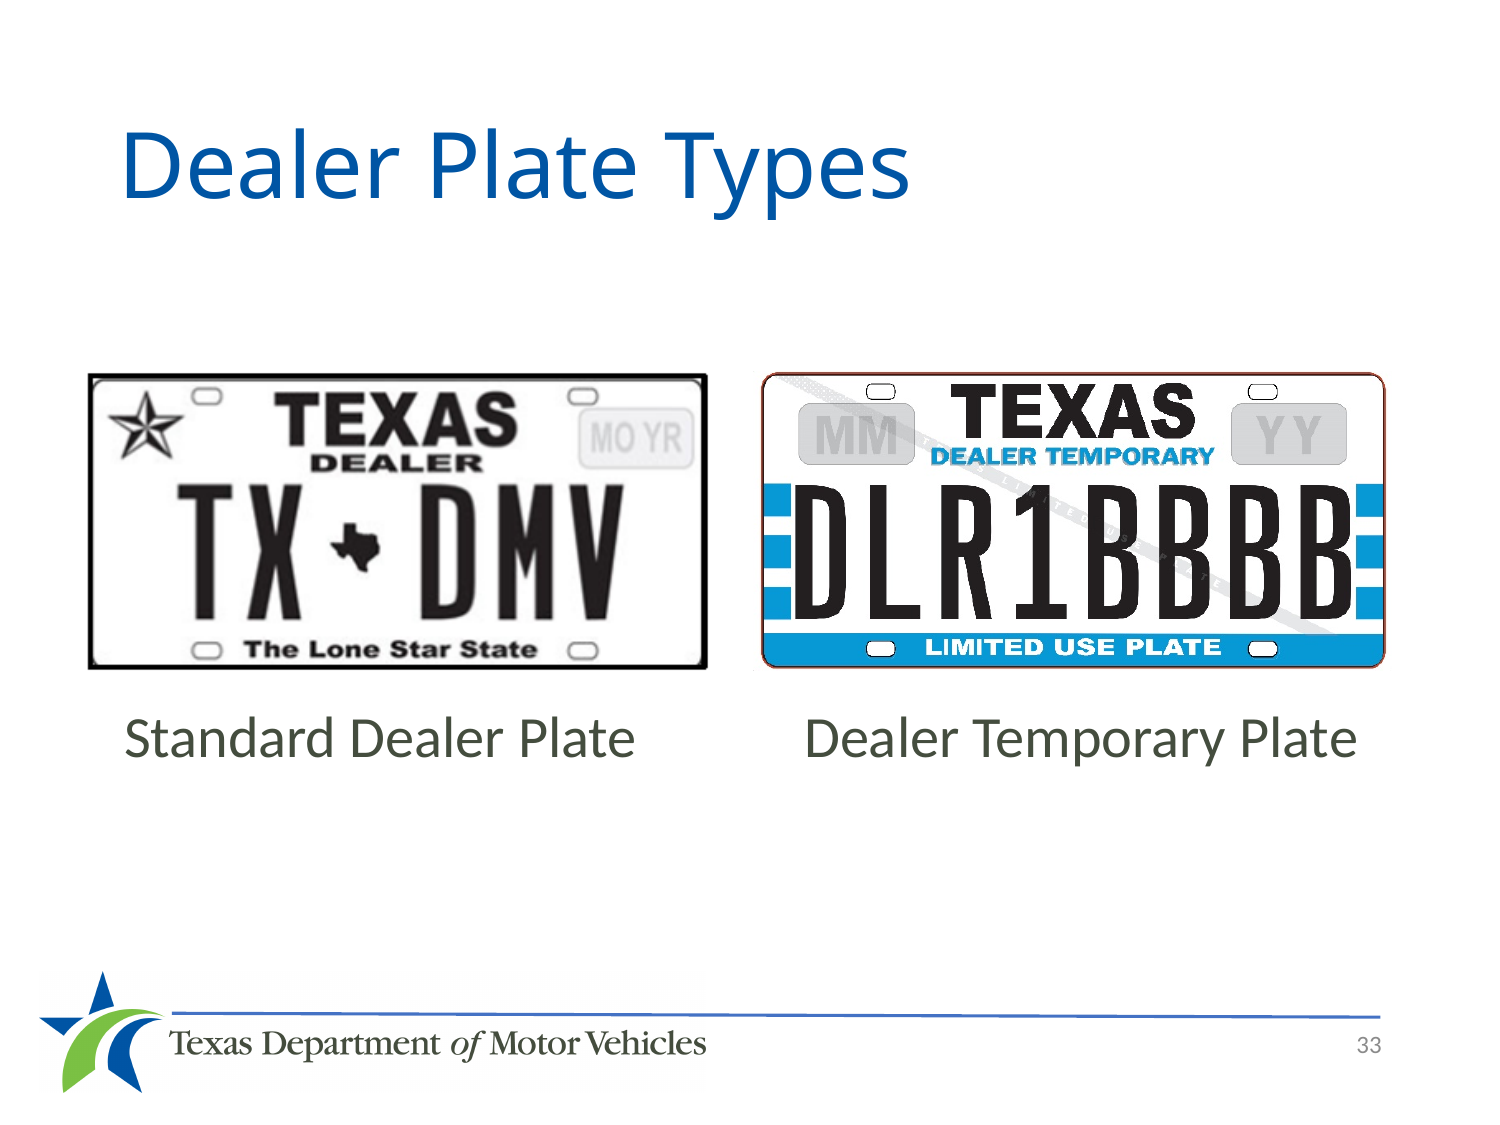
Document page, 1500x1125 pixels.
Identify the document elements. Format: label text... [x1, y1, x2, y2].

text_box Standard Dealer Plate [47, 691, 713, 777]
text_box Dealer Temporary Plate [787, 691, 1376, 777]
slide_number 33 [1059, 1013, 1397, 1074]
picture [39, 971, 706, 1093]
title Dealer Plate Types [103, 59, 1397, 278]
picture [753, 371, 1392, 671]
picture [79, 362, 718, 680]
